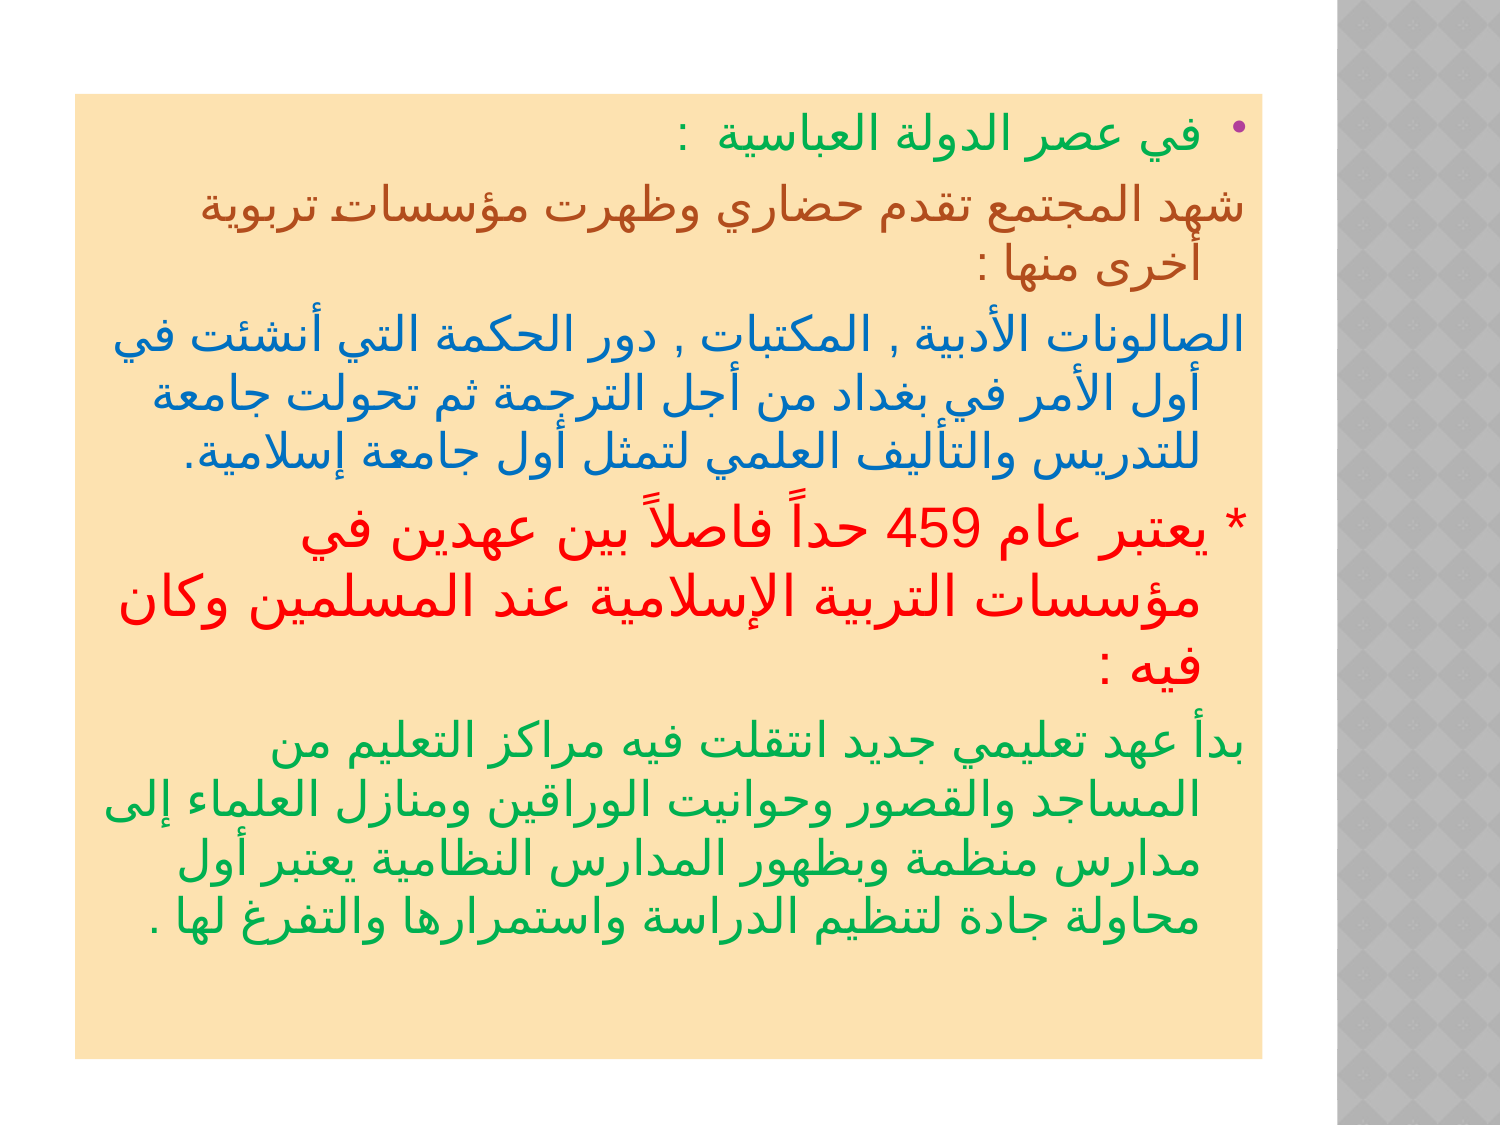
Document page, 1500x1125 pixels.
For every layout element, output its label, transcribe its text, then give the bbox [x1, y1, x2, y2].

list في عصر الدولة العباسية : شهد المجتمع تقدم حضاري وظهرت مؤسسات تربوية أخرى منها : الصالونات الأدبية , المكتبات , دور الحكمة التي أنشئت في أول الأمر في بغداد من أجل الترجمة ثم تحولت جامعة للتدريس والتأليف العلمي لتمثل أول جامعة إسلامية. * يعتبر عام 459 حداً فاصلاً بين عهدين في مؤسسات التربية الإسلامية عند المسلمين وكان فيه : بدأ عهد تعليمي جديد انتقلت فيه مراكز التعليم من المساجد والقصور وحوانيت الوراقين ومنازل العلماء إلى مدارس منظمة وبظهور المدارس النظامية يعتبر أول محاولة جادة لتنظيم الدراسة واستمرارها والتفرغ لها . [74, 93, 1263, 1060]
